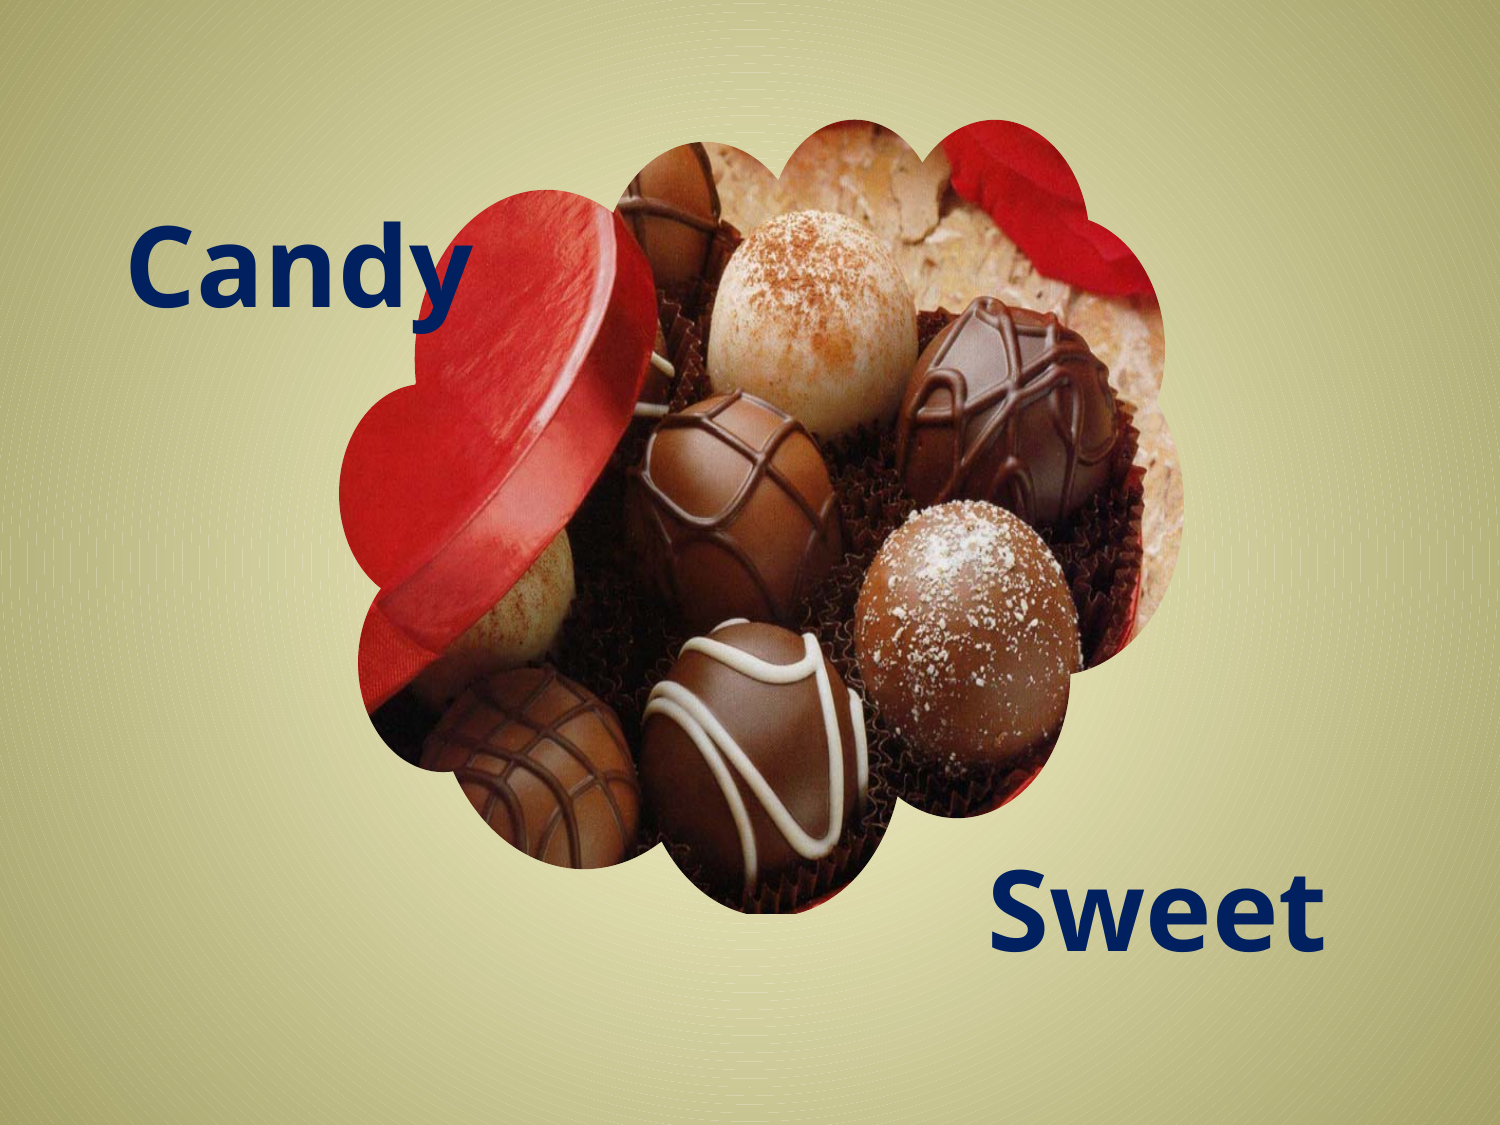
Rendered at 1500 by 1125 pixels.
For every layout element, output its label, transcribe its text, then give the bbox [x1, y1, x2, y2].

text_box Sweet [972, 831, 1395, 982]
text_box Candy [109, 187, 334, 338]
picture [339, 116, 1184, 915]
